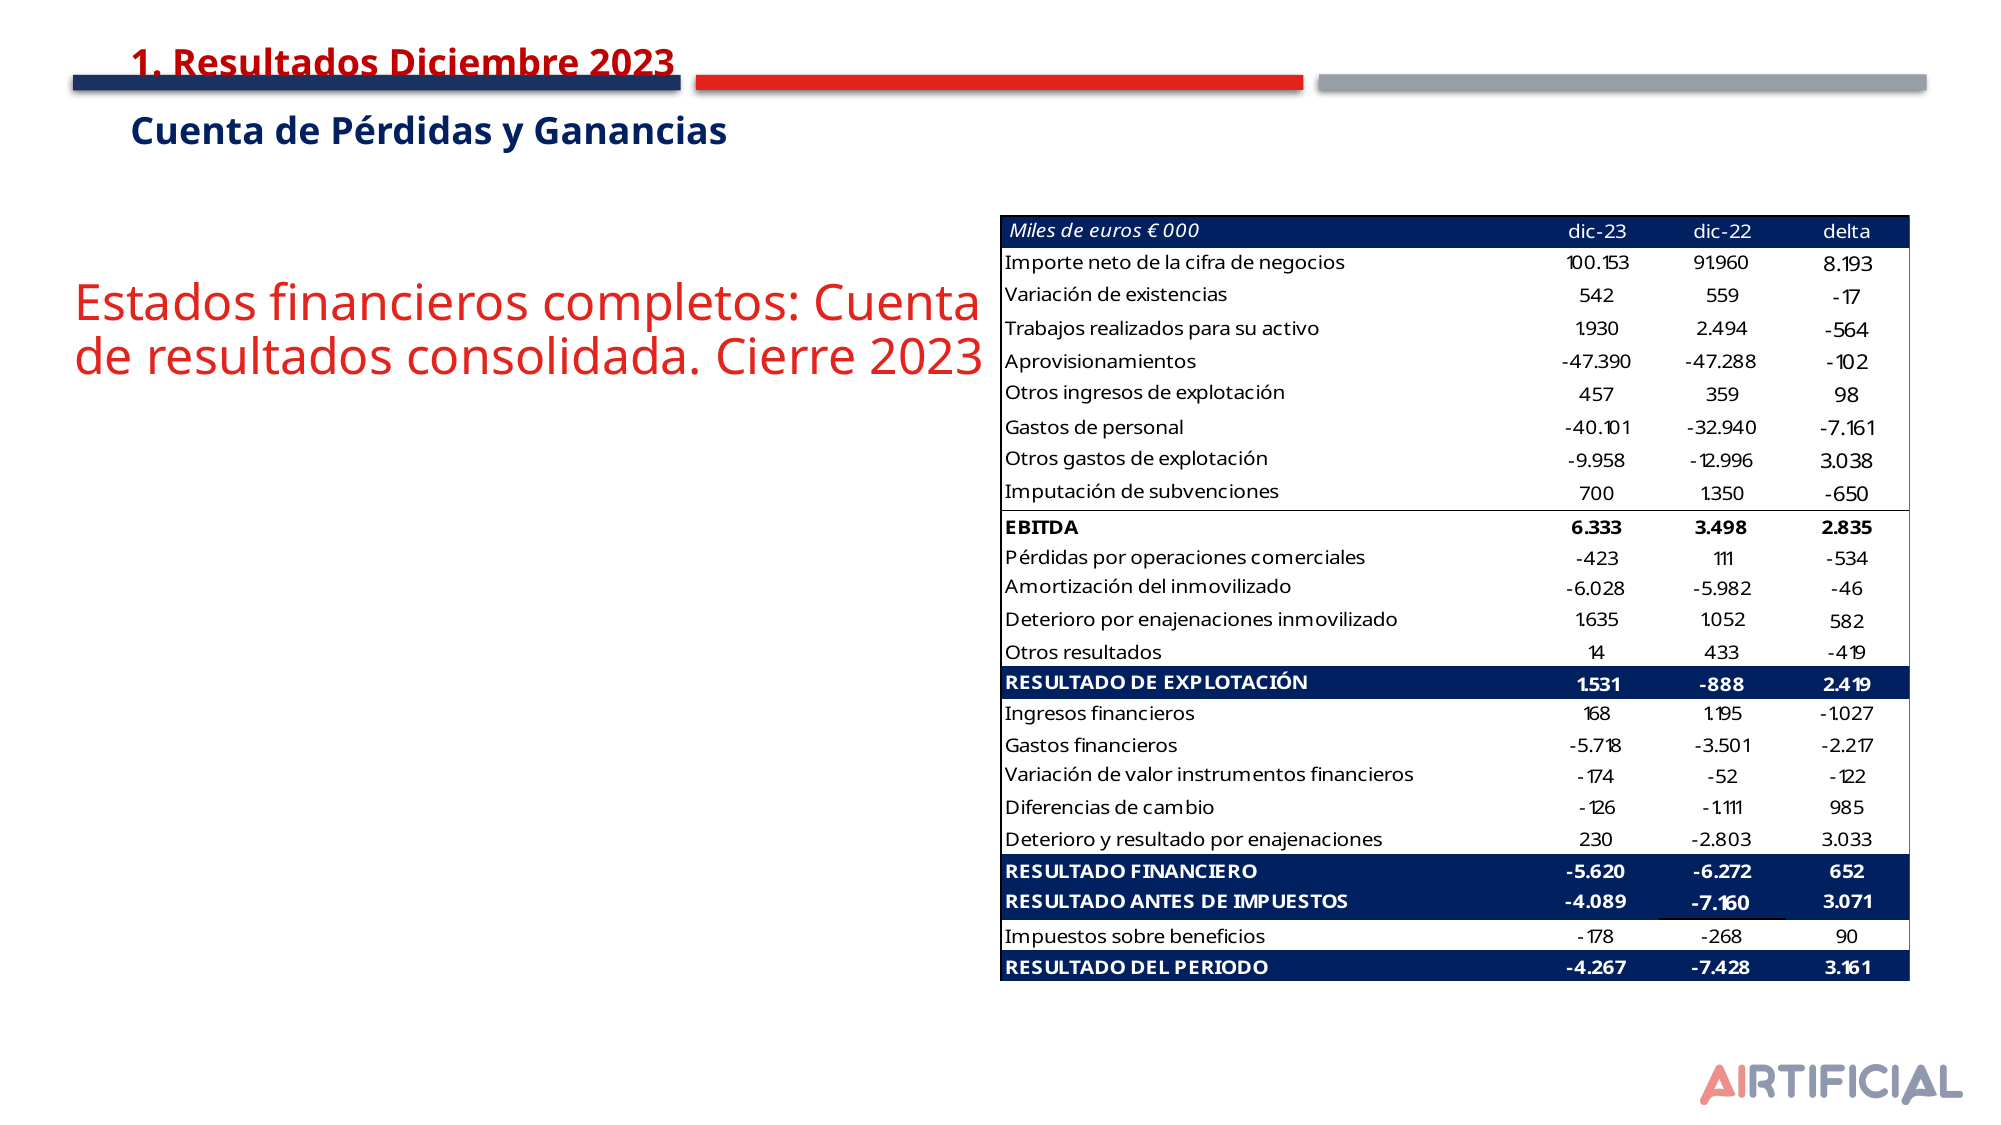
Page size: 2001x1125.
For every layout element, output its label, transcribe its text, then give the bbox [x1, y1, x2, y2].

text_box Estados financieros completos: Cuenta de resultados consolidada. Cierre 2023 [66, 257, 993, 406]
picture [999, 214, 1912, 983]
text_box 1. Resultados Diciembre 2023 [122, 37, 1531, 123]
text_box Cuenta de Pérdidas y Ganancias [122, 123, 1423, 175]
